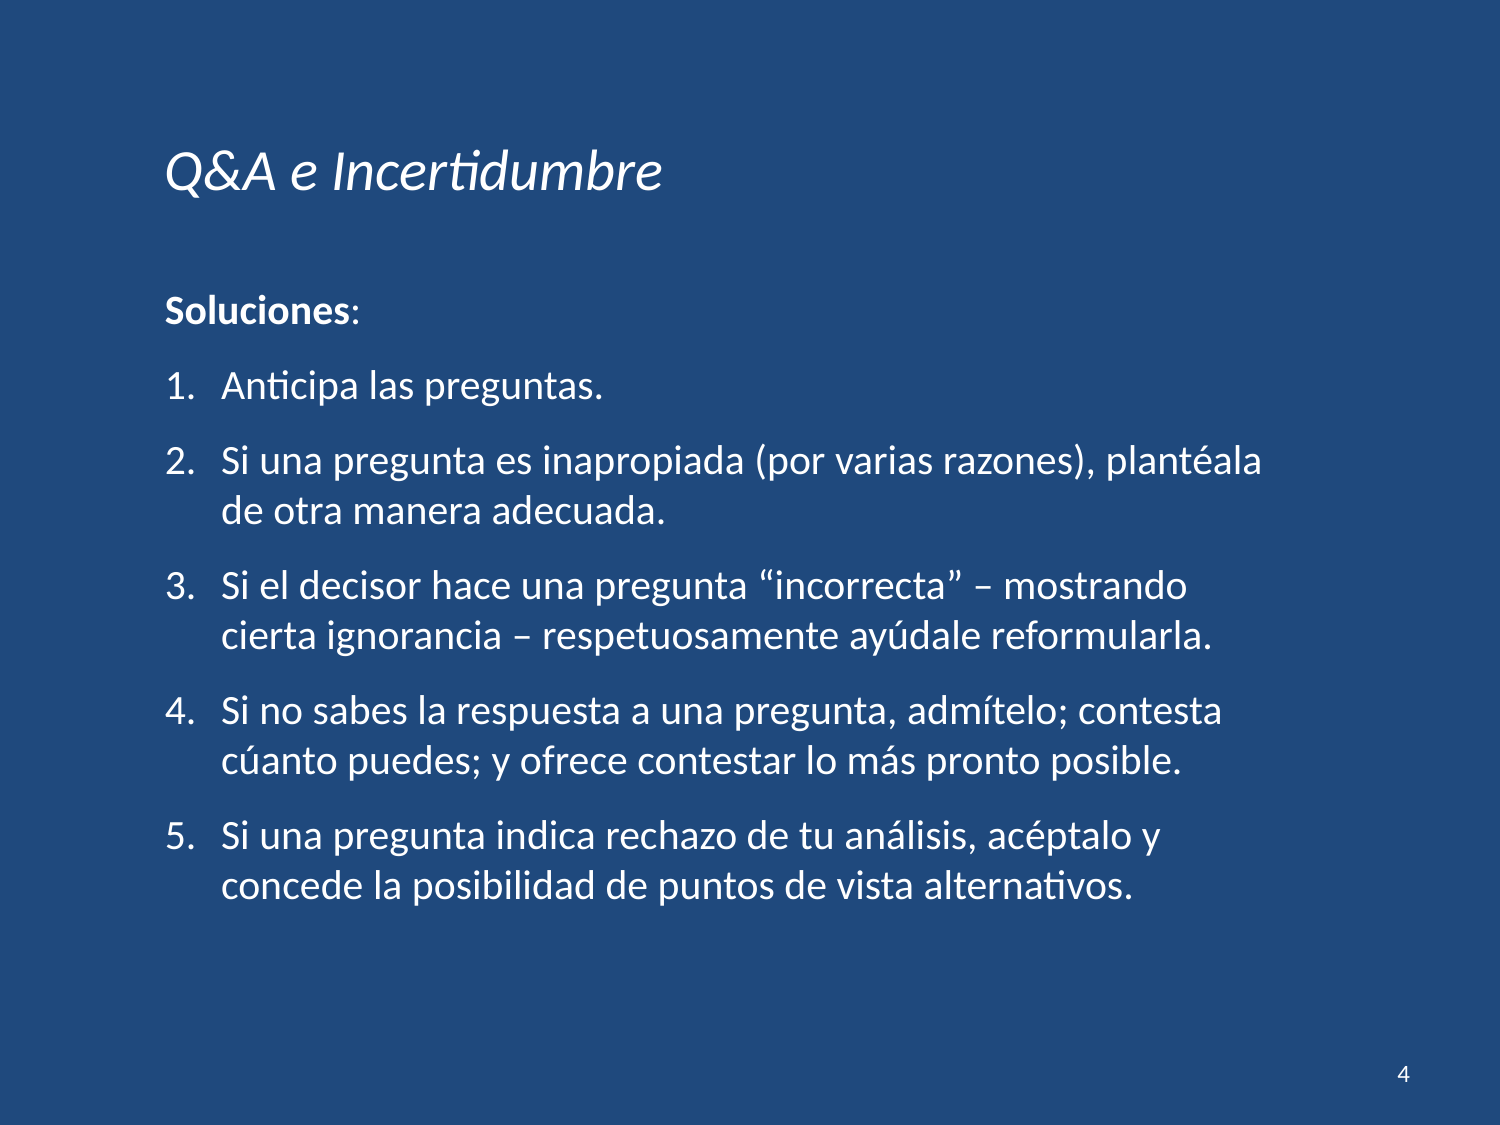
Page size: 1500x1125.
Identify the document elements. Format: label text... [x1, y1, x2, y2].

text_box Soluciones: Anticipa las preguntas. Si una pregunta es inapropiada (por varias razones), plantéala de otra manera adecuada. Si el decisor hace una pregunta “incorrecta” – mostrando cierta ignorancia – respetuosamente ayúdale reformularla. Si no sabes la respuesta a una pregunta, admítelo; contesta cúanto puedes; y ofrece contestar lo más pronto posible. Si una pregunta indica rechazo de tu análisis, acéptalo y concede la posibilidad de puntos de vista alternativos. [149, 275, 1288, 990]
slide_number 4 [1074, 1042, 1425, 1103]
text_box Q&A e Incertidumbre [150, 125, 1238, 210]
